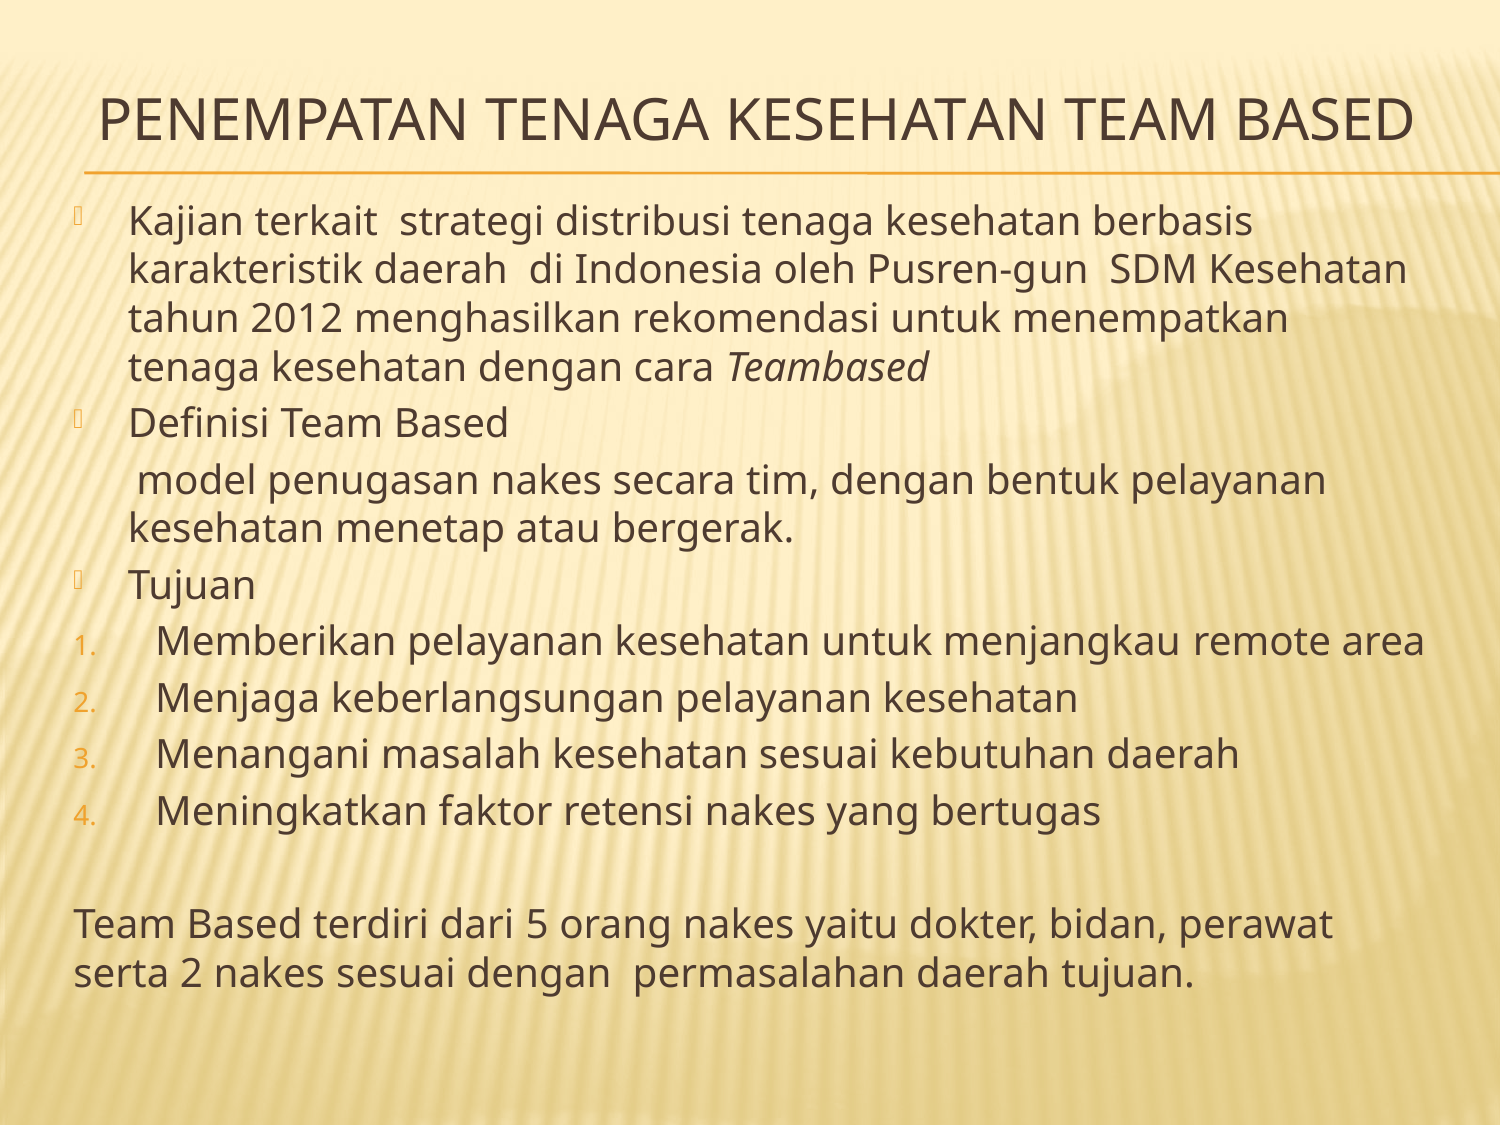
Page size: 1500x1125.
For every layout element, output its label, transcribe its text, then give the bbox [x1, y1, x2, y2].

title Penempatan Tenaga kesehatan Team Based [82, 46, 1432, 187]
list Kajian terkait strategi distribusi tenaga kesehatan berbasis karakteristik daerah di Indonesia oleh Pusren-gun SDM Kesehatan tahun 2012 menghasilkan rekomendasi untuk menempatkan tenaga kesehatan dengan cara Teambased Definisi Team Based model penugasan nakes secara tim, dengan bentuk pelayanan kesehatan menetap atau bergerak. Tujuan Memberikan pelayanan kesehatan untuk menjangkau remote area Menjaga keberlangsungan pelayanan kesehatan Menangani masalah kesehatan sesuai kebutuhan daerah Meningkatkan faktor retensi nakes yang bertugas Team Based terdiri dari 5 orang nakes yaitu dokter, bidan, perawat serta 2 nakes sesuai dengan permasalahan daerah tujuan. [58, 187, 1449, 1038]
